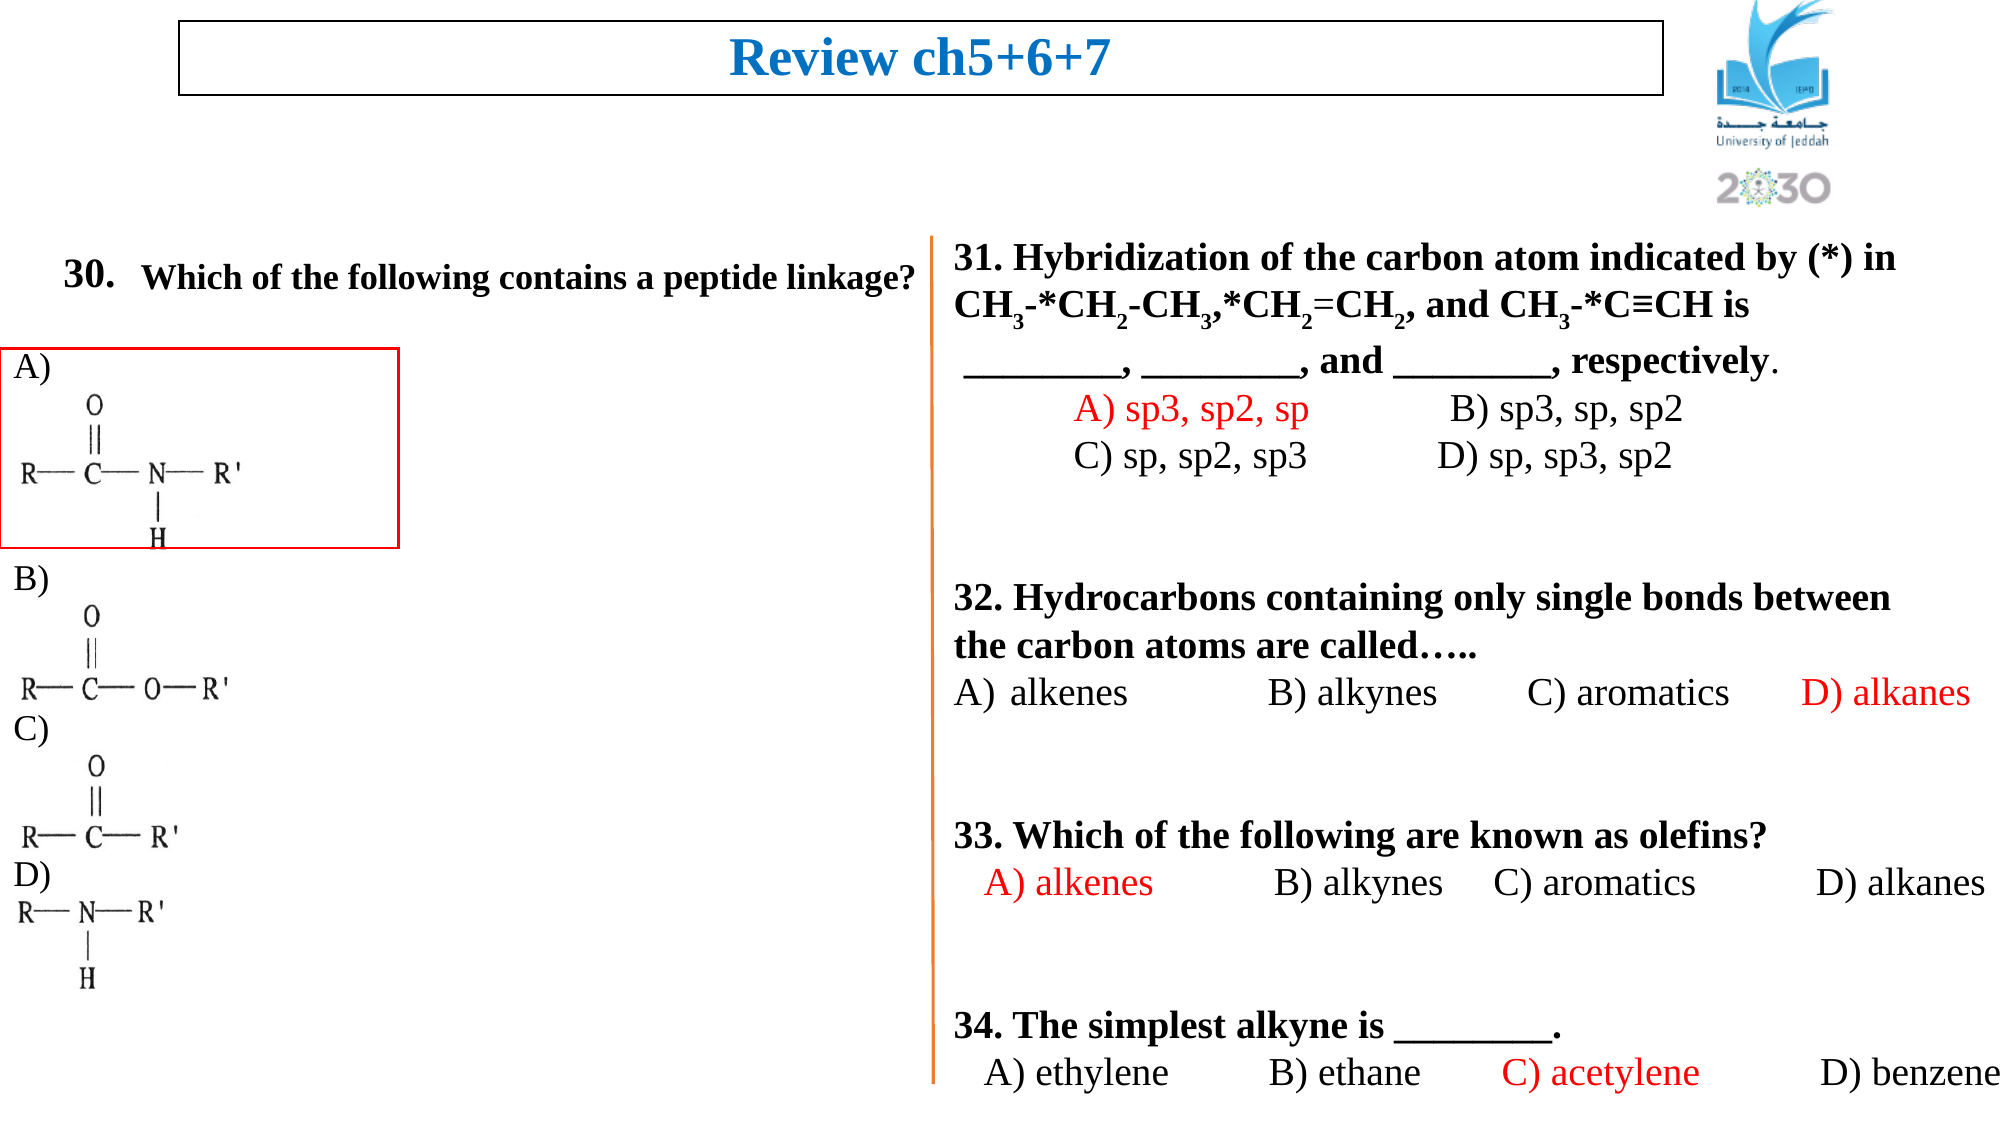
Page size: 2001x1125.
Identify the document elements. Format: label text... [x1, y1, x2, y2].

text_box Review ch5+6+7 [178, 20, 1664, 96]
picture [1697, 0, 1851, 213]
text_box 31. Hybridization of the carbon atom indicated by (*) in CH3-*CH2-CH3,*CH2=CH2, and CH3-*C≡CH is ________, ________, and ________, respectively. A) sp3, sp2, sp B) sp3, sp, sp2 C) sp, sp2, sp3 D) sp, sp3, sp2 32. Hydrocarbons containing only single bonds between the carbon atoms are called….. alkenes B) alkynes C) aromatics D) alkanes 33. Which of the following are known as olefins? A) alkenes B) alkynes C) aromatics D) alkanes 34. The simplest alkyne is ________. A) ethylene B) ethane C) acetylene D) benzene [938, 222, 2000, 1125]
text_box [13, 235, 1221, 1084]
text_box [0, 347, 13, 549]
